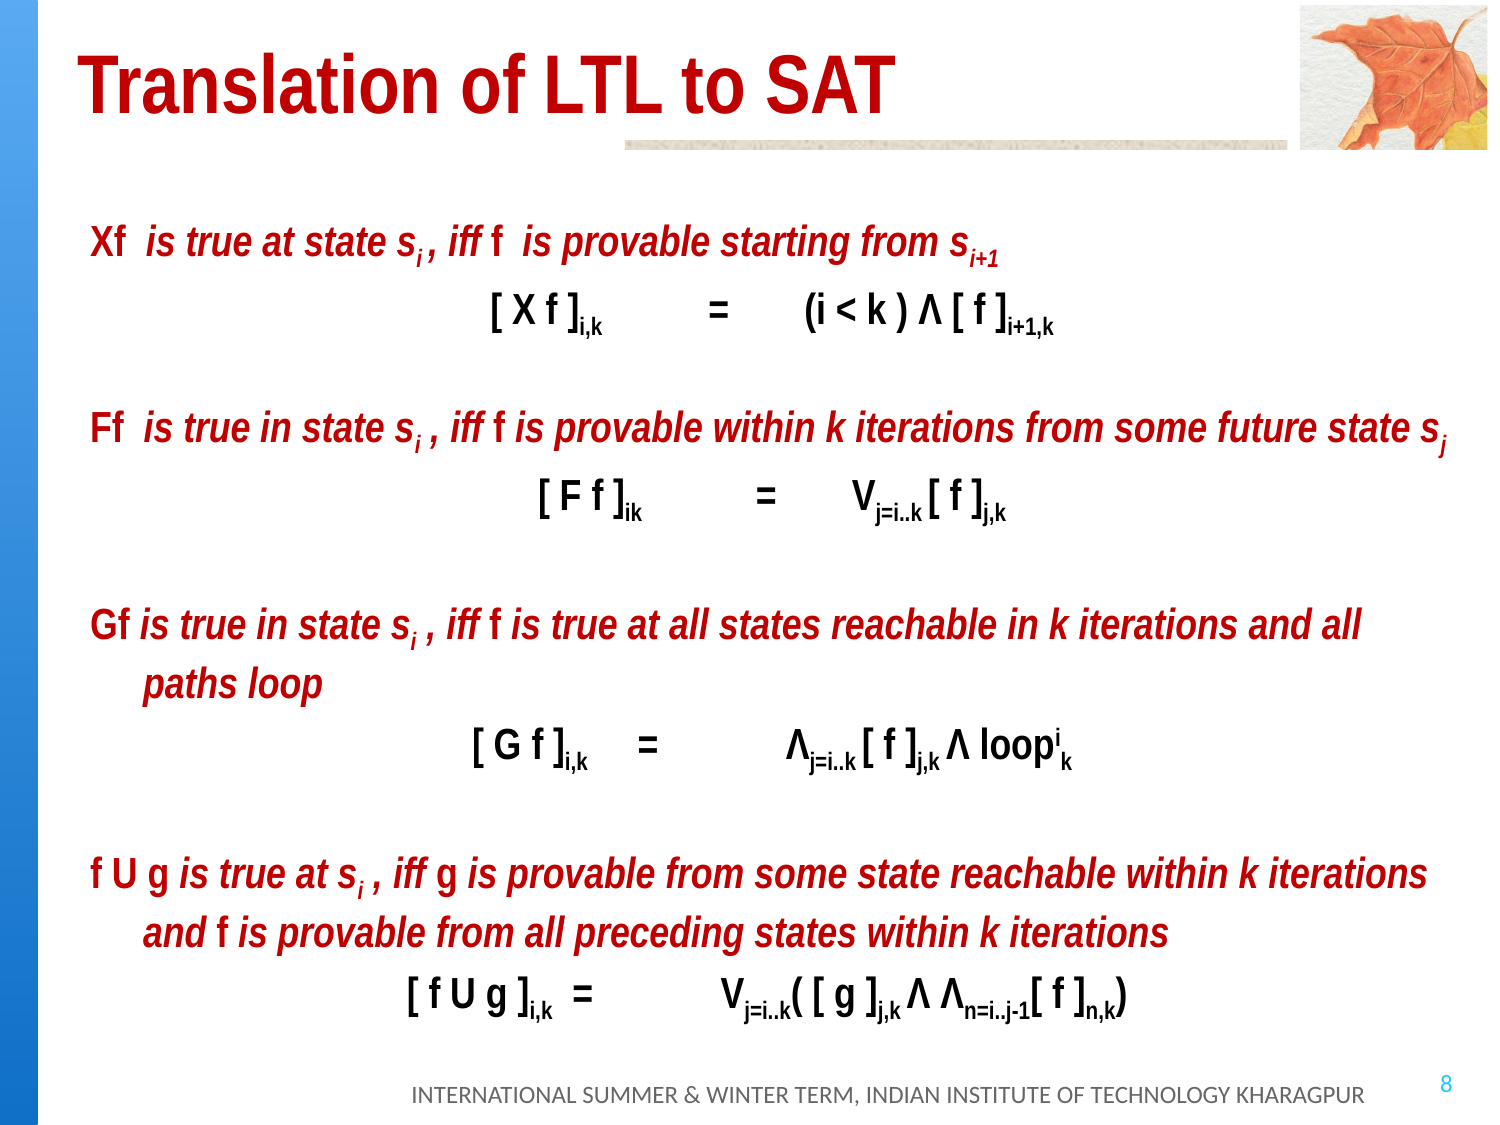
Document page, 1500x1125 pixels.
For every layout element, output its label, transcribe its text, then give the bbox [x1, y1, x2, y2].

list Xf is true at state si , iff f is provable starting from si+1 [ X f ]i,k = (i < k ) Λ [ f ]i+1,k Ff is true in state si , iff f is provable within k iterations from some future state sj [ F f ]ik = Vj=i..k [ f ]j,k Gf is true in state si , iff f is true at all states reachable in k iterations and all paths loop [ G f ]i,k = Λj=i..k [ f ]j,k Λ loopik f U g is true at si , iff g is provable from some state reachable within k iterations and f is provable from all preceding states within k iterations [ f U g ]i,k = Vj=i..k( [ g ]j,k Λ Λn=i..j-1[ f ]n,k) [75, 205, 1469, 1038]
title Translation of LTL to SAT [62, 12, 1300, 138]
slide_number 8 [1425, 1052, 1488, 1113]
footer INTERNATIONAL SUMMER & WINTER TERM, INDIAN INSTITUTE OF TECHNOLOGY KHARAGPUR [206, 1074, 1382, 1113]
picture [624, 140, 1288, 150]
